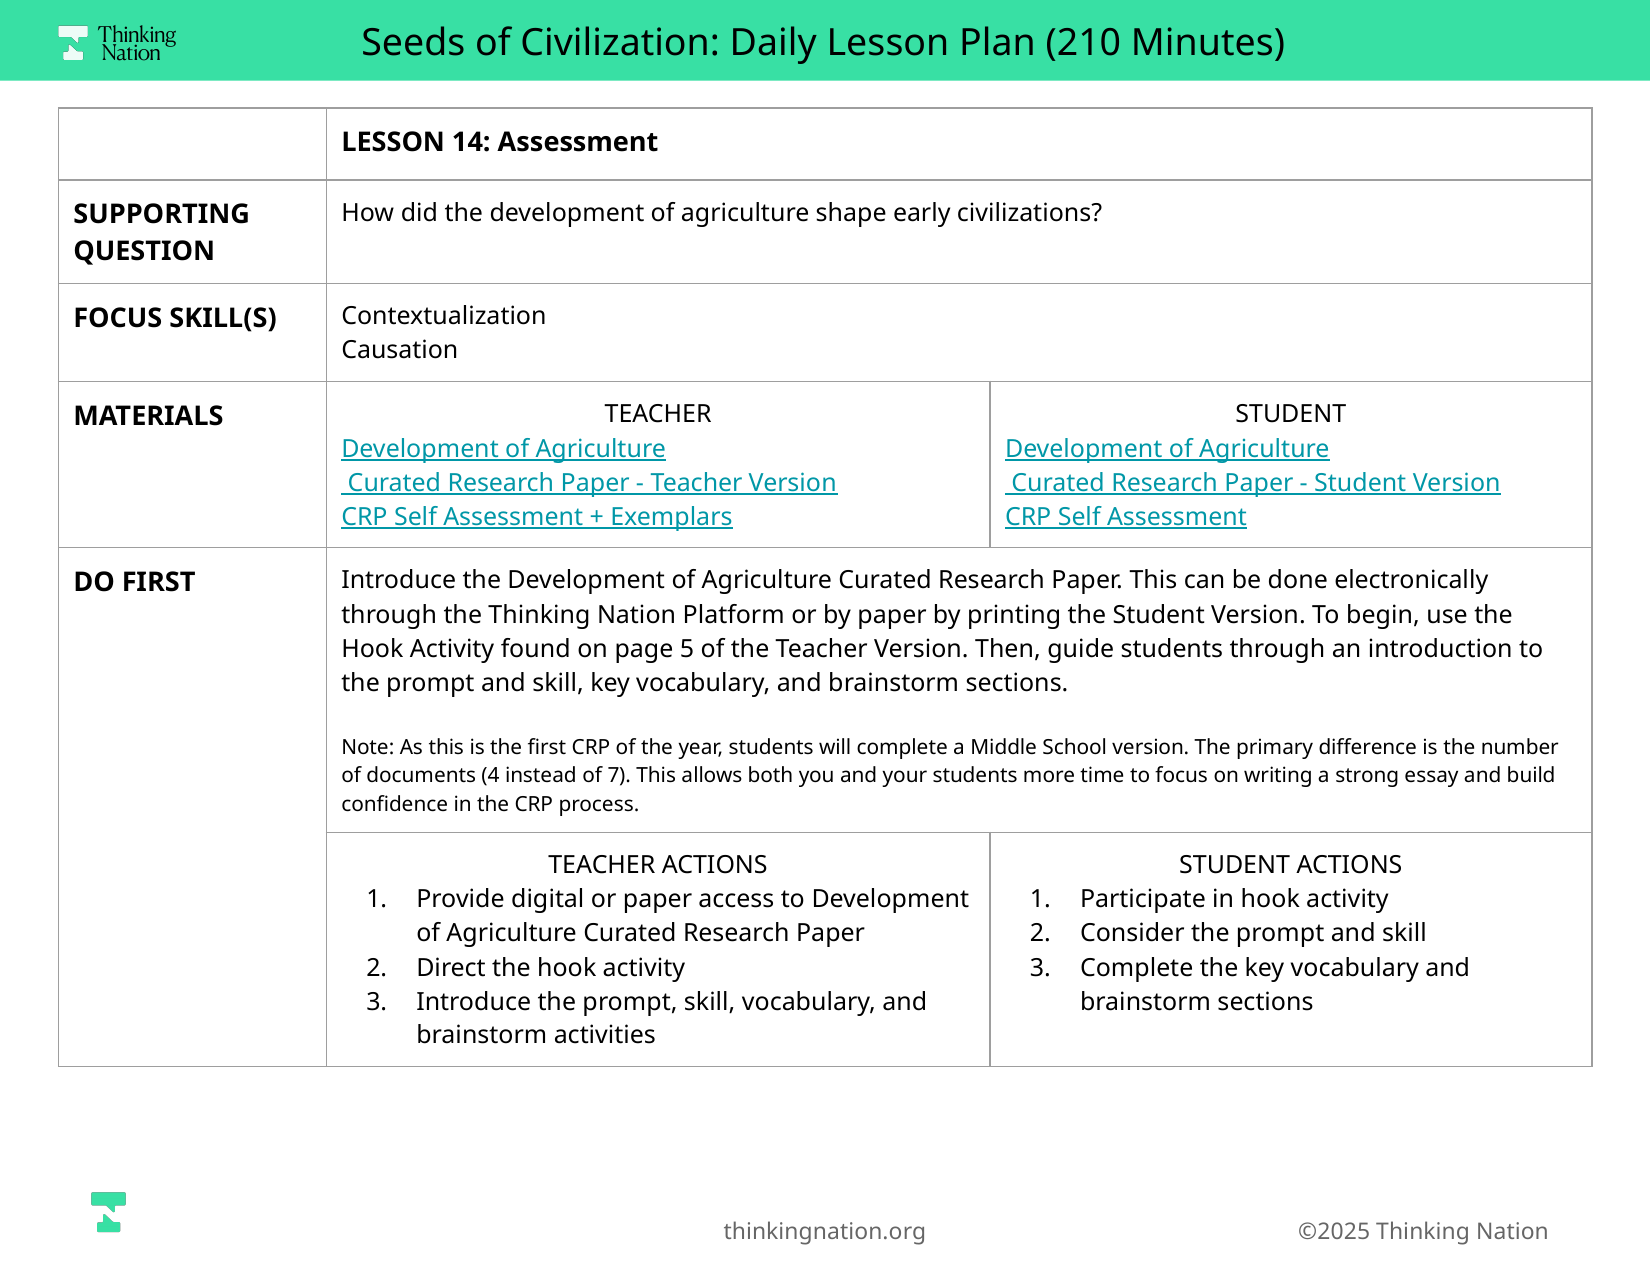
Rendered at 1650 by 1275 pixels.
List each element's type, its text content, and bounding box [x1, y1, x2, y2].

table_cell STUDENT ACTIONS Participate in hook activity Consider the prompt and skill Complete the key vocabulary and brainstorm sections [991, 833, 1591, 1066]
text_box Seeds of Civilization: Daily Lesson Plan (210 Minutes) [0, 0, 1650, 81]
table_cell Contextualization Causation [327, 284, 1591, 381]
text_box thinkingnation.org [629, 1200, 1021, 1240]
picture [45, 14, 180, 85]
table_cell STUDENT Development of Agriculture Curated Research Paper - Student Version CRP Self Assessment [991, 382, 1591, 547]
table_cell DO FIRST [59, 548, 326, 1066]
table_cell Introduce the Development of Agriculture Curated Research Paper. This can be done electronically through the Thinking Nation Platform or by paper by printing the Student Version. To begin, use the Hook Activity found on page 5 of the Teacher Version. Then, guide students through an introduction to the prompt and skill, key vocabulary, and brainstorm sections. Note: As this is the first CRP of the year, students will complete a Middle School version. The primary difference is the number of documents (4 instead of 7). This allows both you and your students more time to focus on writing a strong essay and build confidence in the CRP process. [327, 548, 1591, 832]
table_cell SUPPORTING QUESTION [59, 181, 326, 283]
table_cell TEACHER Development of Agriculture Curated Research Paper - Teacher Version CRP Self Assessment + Exemplars [327, 382, 989, 547]
table_header [59, 109, 326, 179]
table_cell MATERIALS [59, 382, 326, 547]
table_header LESSON 14: Assessment [327, 109, 1591, 179]
table_cell FOCUS SKILL(S) [59, 284, 326, 381]
table_cell TEACHER ACTIONS Provide digital or paper access to Development of Agriculture Curated Research Paper Direct the hook activity Introduce the prompt, skill, vocabulary, and brainstorm activities [327, 833, 989, 1066]
picture [80, 1184, 136, 1240]
table_cell How did the development of agriculture shape early civilizations? [327, 181, 1591, 283]
text_box ©2025 Thinking Nation [1174, 1200, 1566, 1240]
